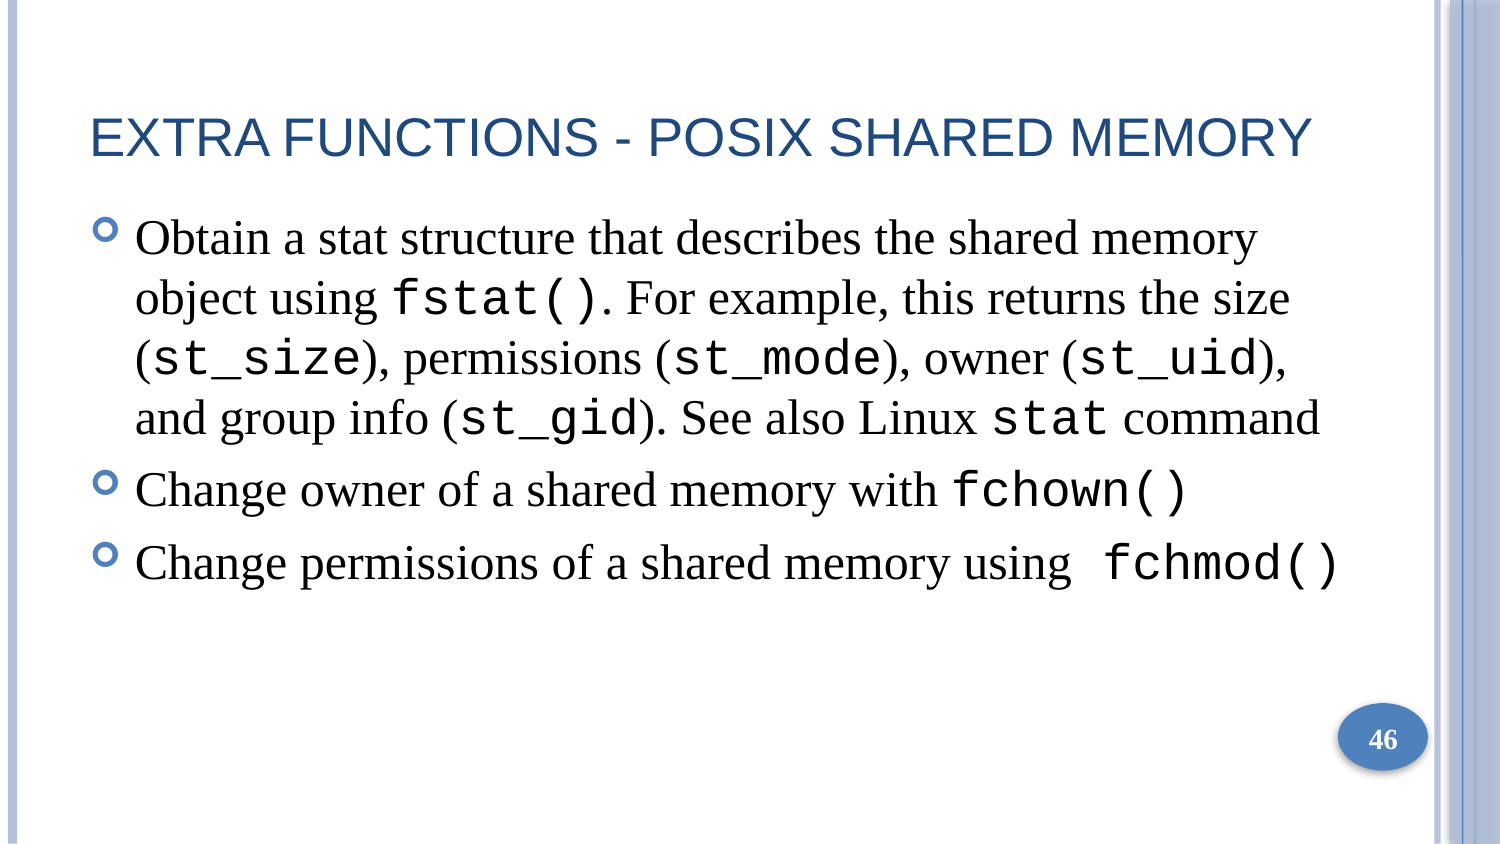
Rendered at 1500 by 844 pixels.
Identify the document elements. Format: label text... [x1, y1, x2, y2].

list Obtain a stat structure that describes the shared memory object using fstat(). For example, this returns the size (st_size), permissions (st_mode), owner (st_uid), and group info (st_gid). See also Linux stat command Change owner of a shared memory with fchown() Change permissions of a shared memory using fchmod() [75, 196, 1380, 797]
title Extra Functions - POSIX Shared Memory [75, 33, 1380, 175]
slide_number 46 [1333, 705, 1434, 770]
